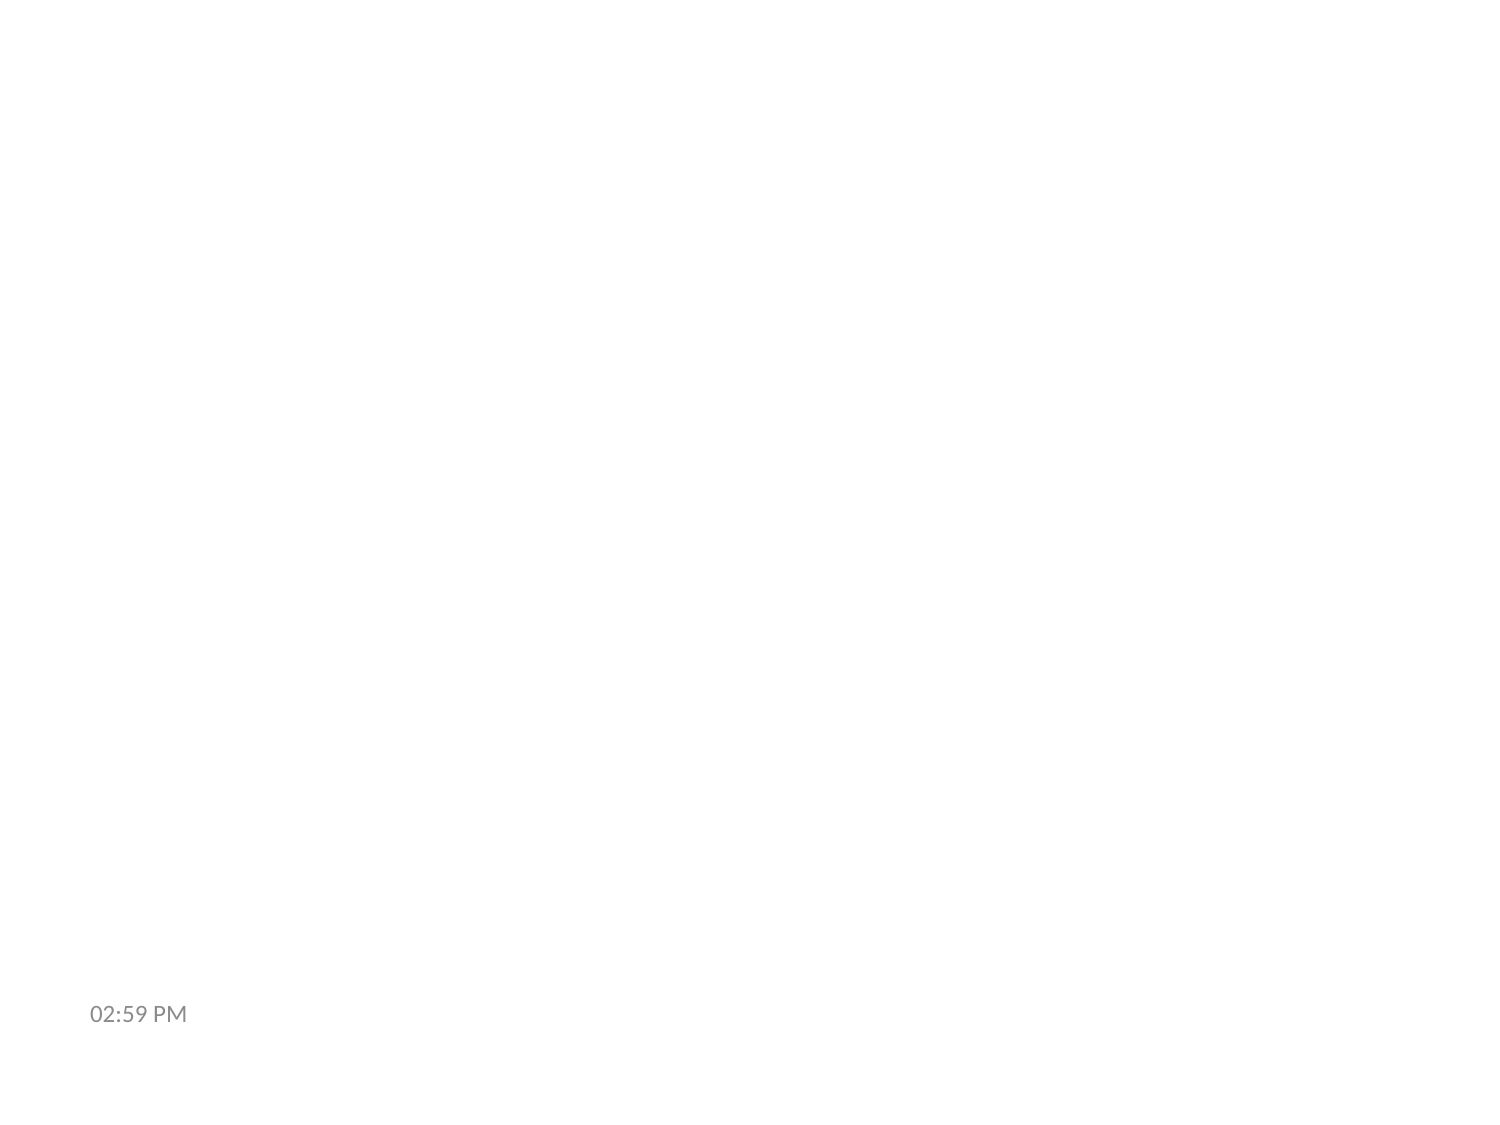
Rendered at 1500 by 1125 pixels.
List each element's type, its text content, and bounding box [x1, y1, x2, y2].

text_box 3:35 PM [75, 982, 425, 1043]
